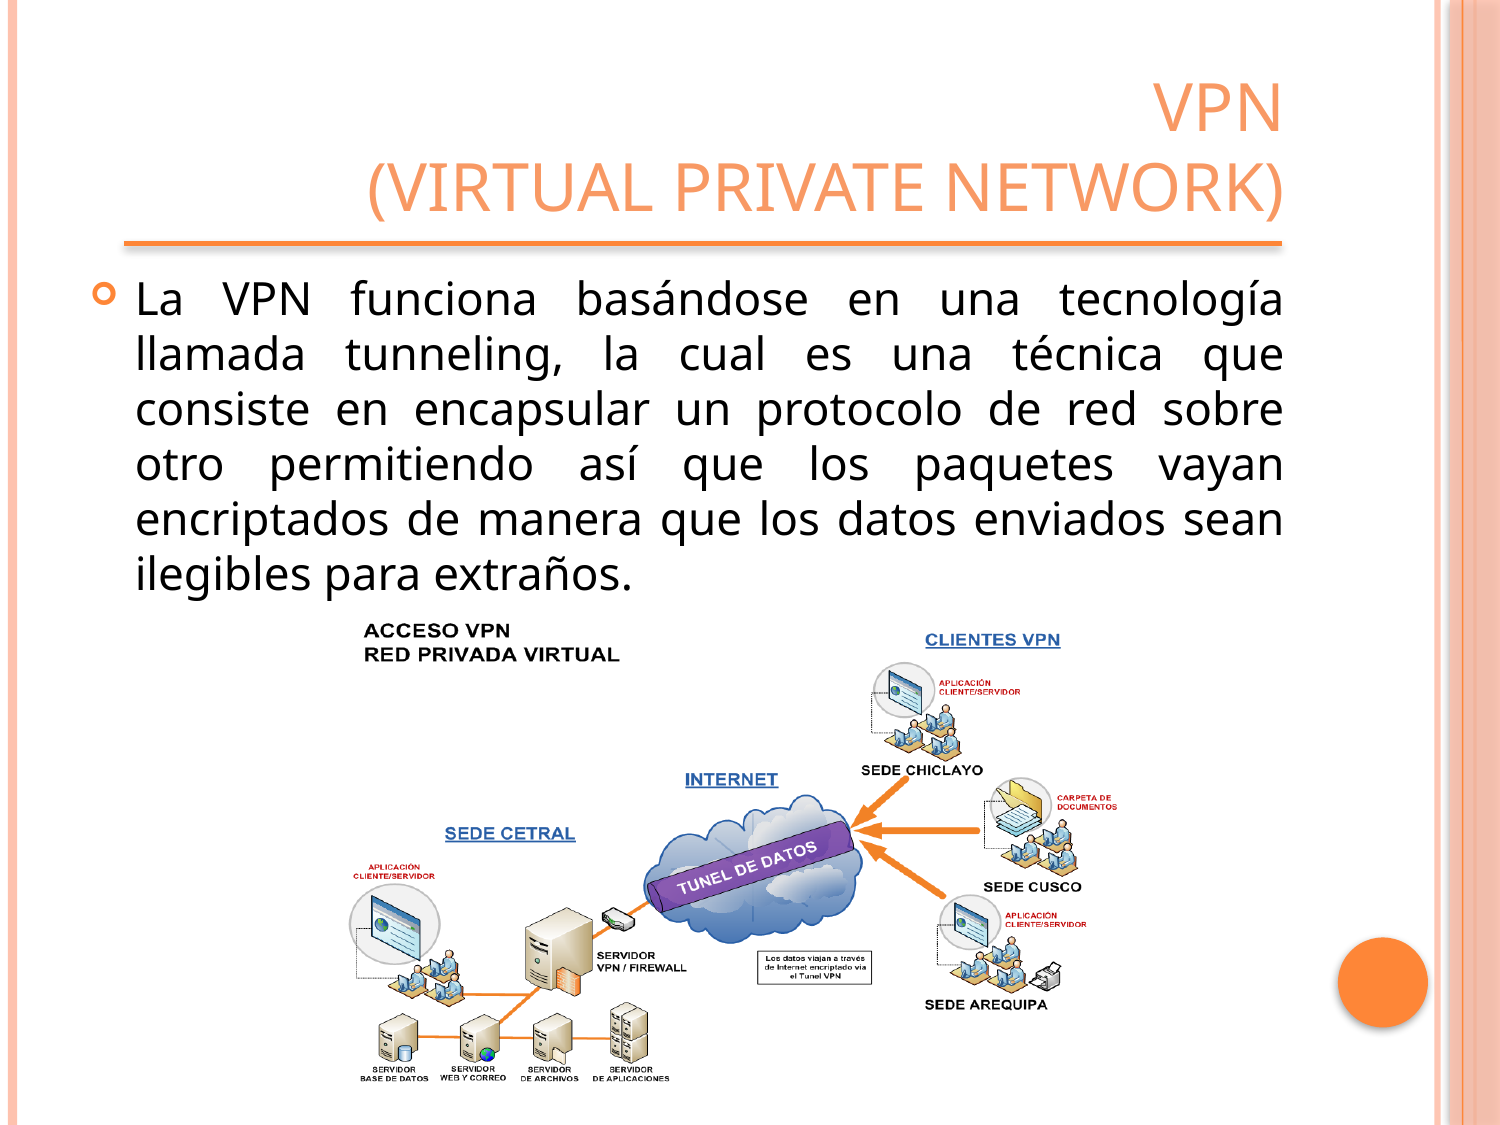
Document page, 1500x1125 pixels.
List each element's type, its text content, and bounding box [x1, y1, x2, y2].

title VPN (VIRTUAL PRIVATE NETWORK) [75, 45, 1300, 233]
picture [347, 616, 1117, 1083]
list La VPN funciona basándose en una tecnología llamada tunneling, la cual es una técnica que consiste en encapsular un protocolo de red sobre otro permitiendo así que los paquetes vayan encriptados de manera que los datos enviados sean ilegibles para extraños. [75, 262, 1300, 669]
